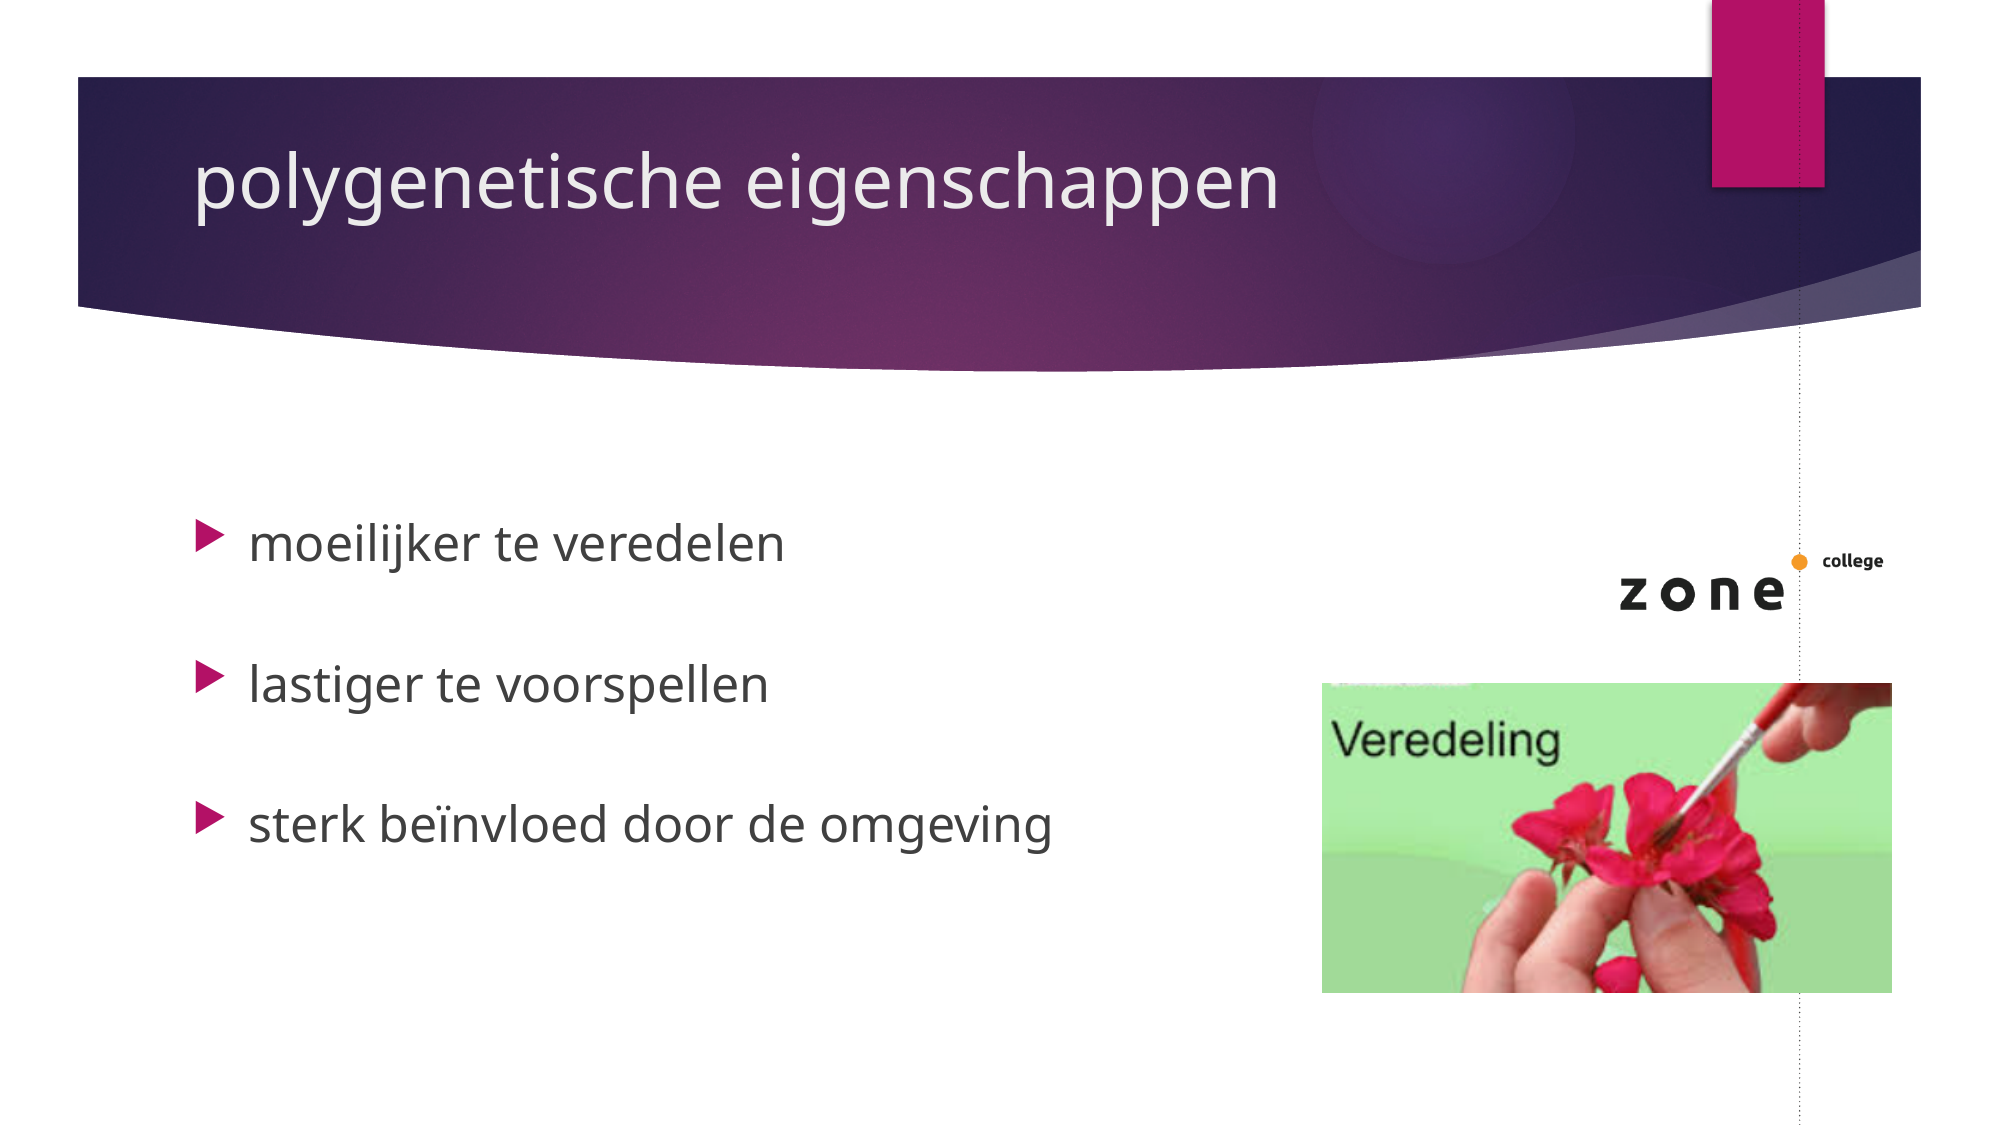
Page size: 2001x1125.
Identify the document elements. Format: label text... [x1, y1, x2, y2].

picture [1322, 0, 2001, 1125]
title polygenetische eigenschappen [177, 97, 1471, 261]
list moeilijker te veredelen lastiger te voorspellen sterk beïnvloed door de omgeving [177, 503, 1269, 1091]
